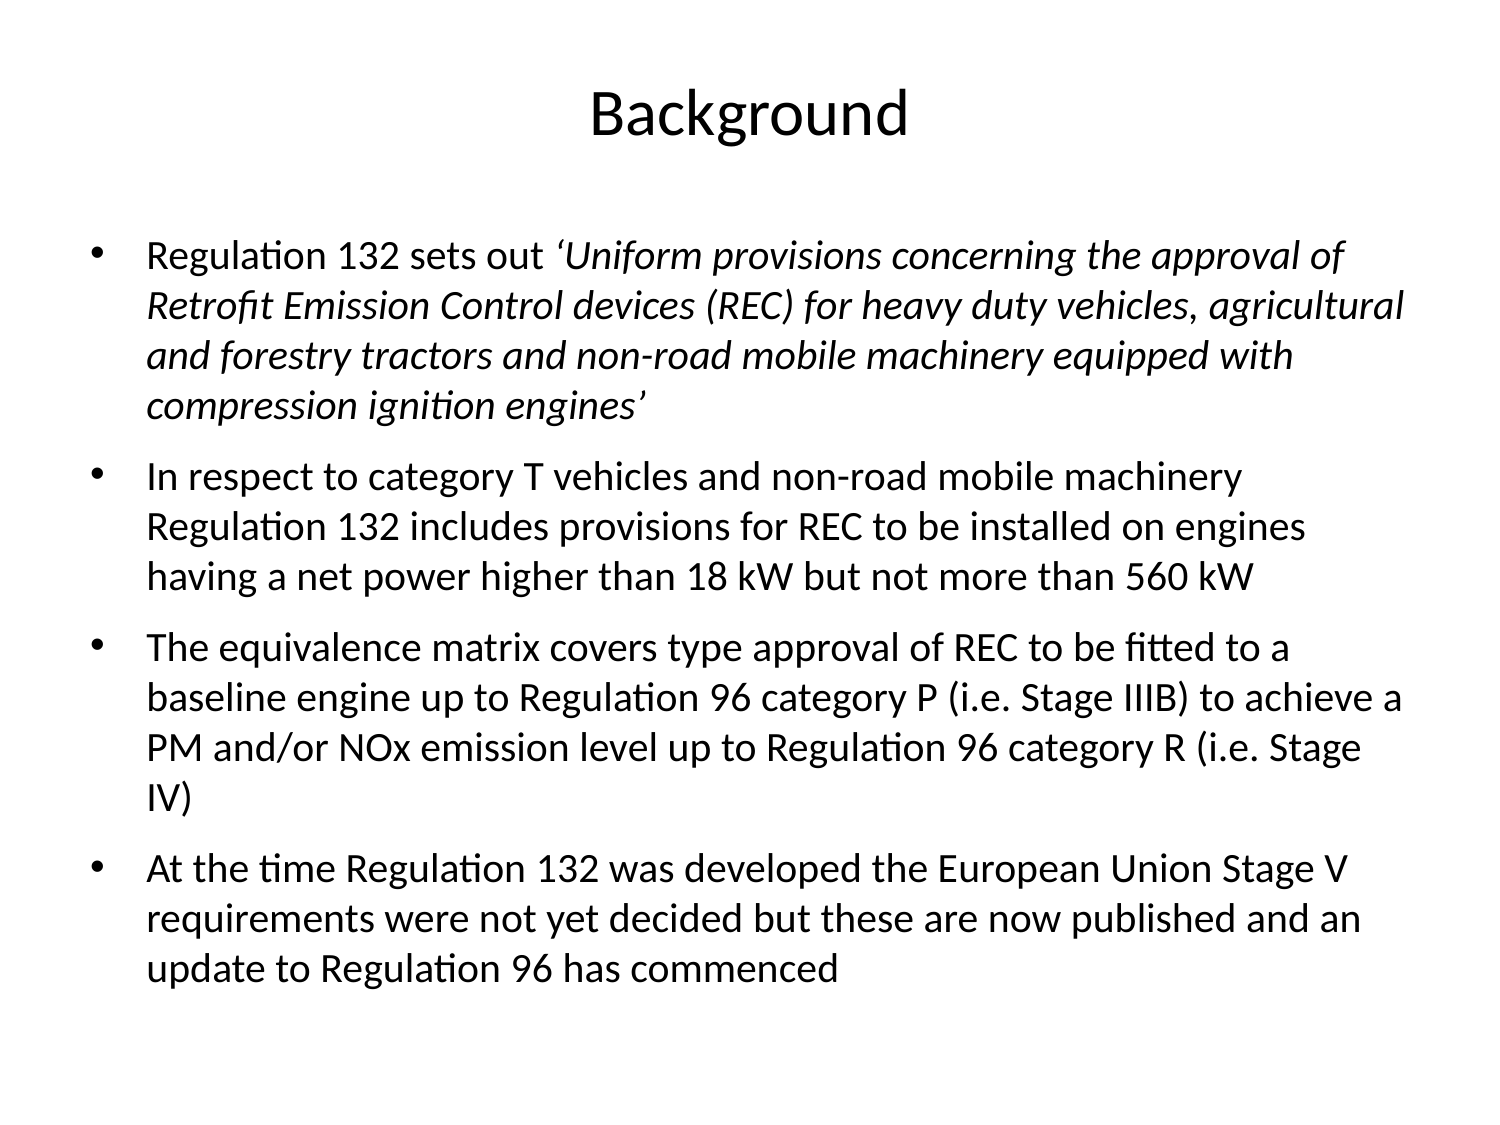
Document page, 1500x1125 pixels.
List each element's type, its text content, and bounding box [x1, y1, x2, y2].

list Regulation 132 sets out ‘Uniform provisions concerning the approval of Retrofit Emission Control devices (REC) for heavy duty vehicles, agricultural and forestry tractors and non-road mobile machinery equipped with compression ignition engines’ In respect to category T vehicles and non-road mobile machinery Regulation 132 includes provisions for REC to be installed on engines having a net power higher than 18 kW but not more than 560 kW The equivalence matrix covers type approval of REC to be fitted to a baseline engine up to Regulation 96 category P (i.e. Stage IIIB) to achieve a PM and/or NOx emission level up to Regulation 96 category R (i.e. Stage IV) At the time Regulation 132 was developed the European Union Stage V requirements were not yet decided but these are now published and an update to Regulation 96 has commenced [75, 219, 1425, 1047]
title Background [75, 45, 1425, 173]
